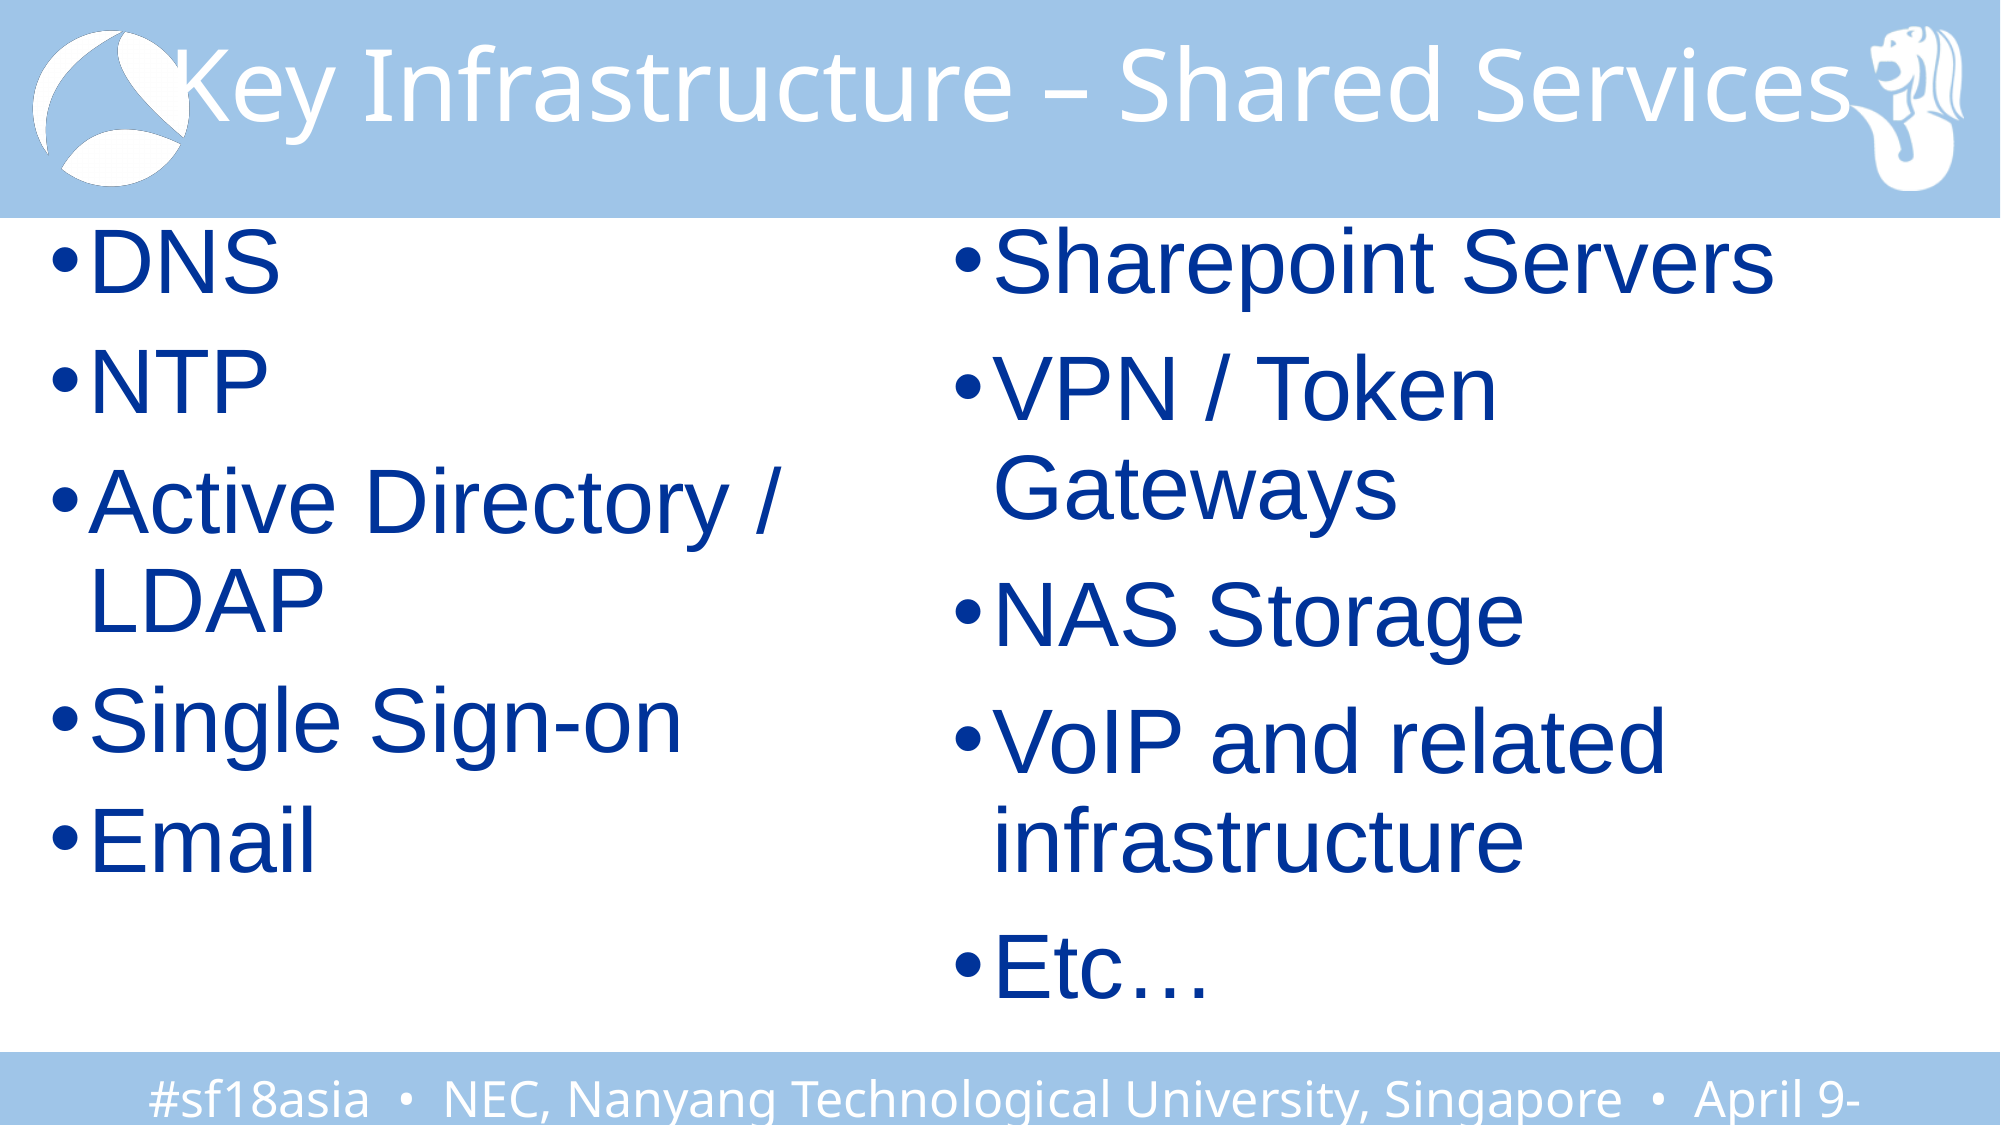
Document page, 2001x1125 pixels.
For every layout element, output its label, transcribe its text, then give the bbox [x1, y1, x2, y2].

picture [1849, 155, 1964, 191]
picture [32, 155, 190, 187]
text_box Sharepoint Servers VPN / Token Gateways NAS Storage VoIP and related infrastructure Etc… [937, 207, 1805, 1069]
title Key Infrastructure – Shared Services [31, 24, 1994, 155]
list DNS NTP Active Directory / LDAP Single Sign-on Email [34, 199, 902, 1062]
